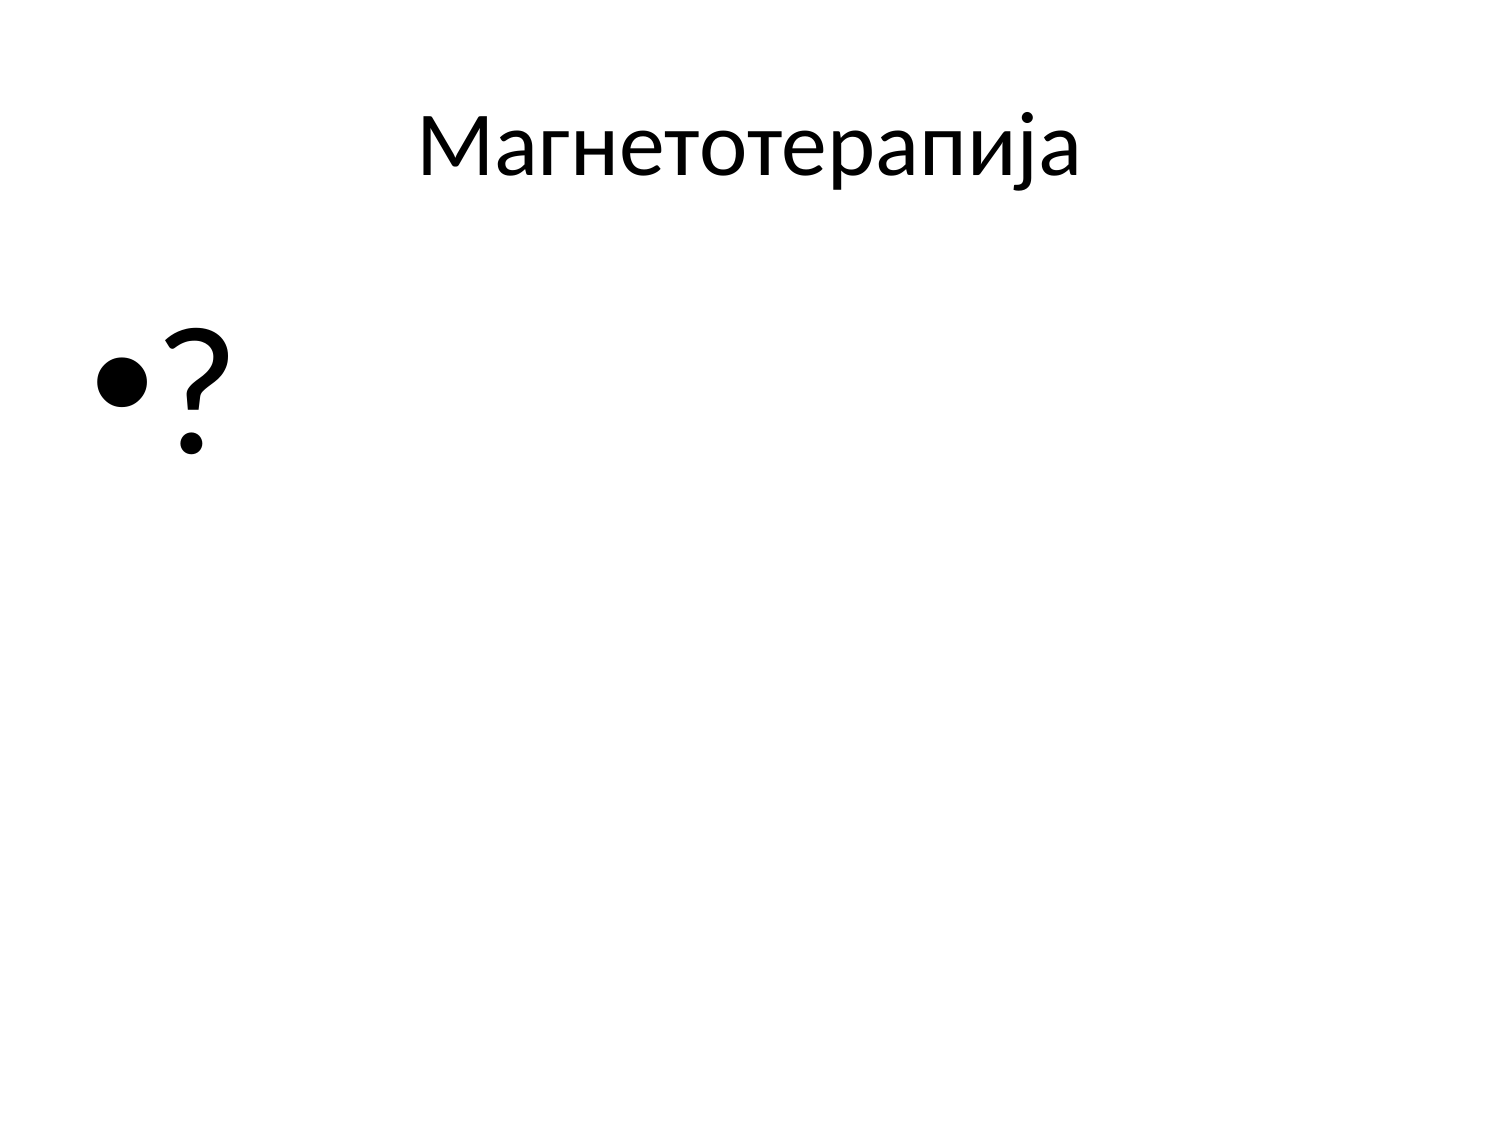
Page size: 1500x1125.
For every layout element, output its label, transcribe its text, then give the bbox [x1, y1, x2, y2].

list ? [75, 262, 1425, 1005]
title Магнетотерапија [75, 45, 1425, 233]
